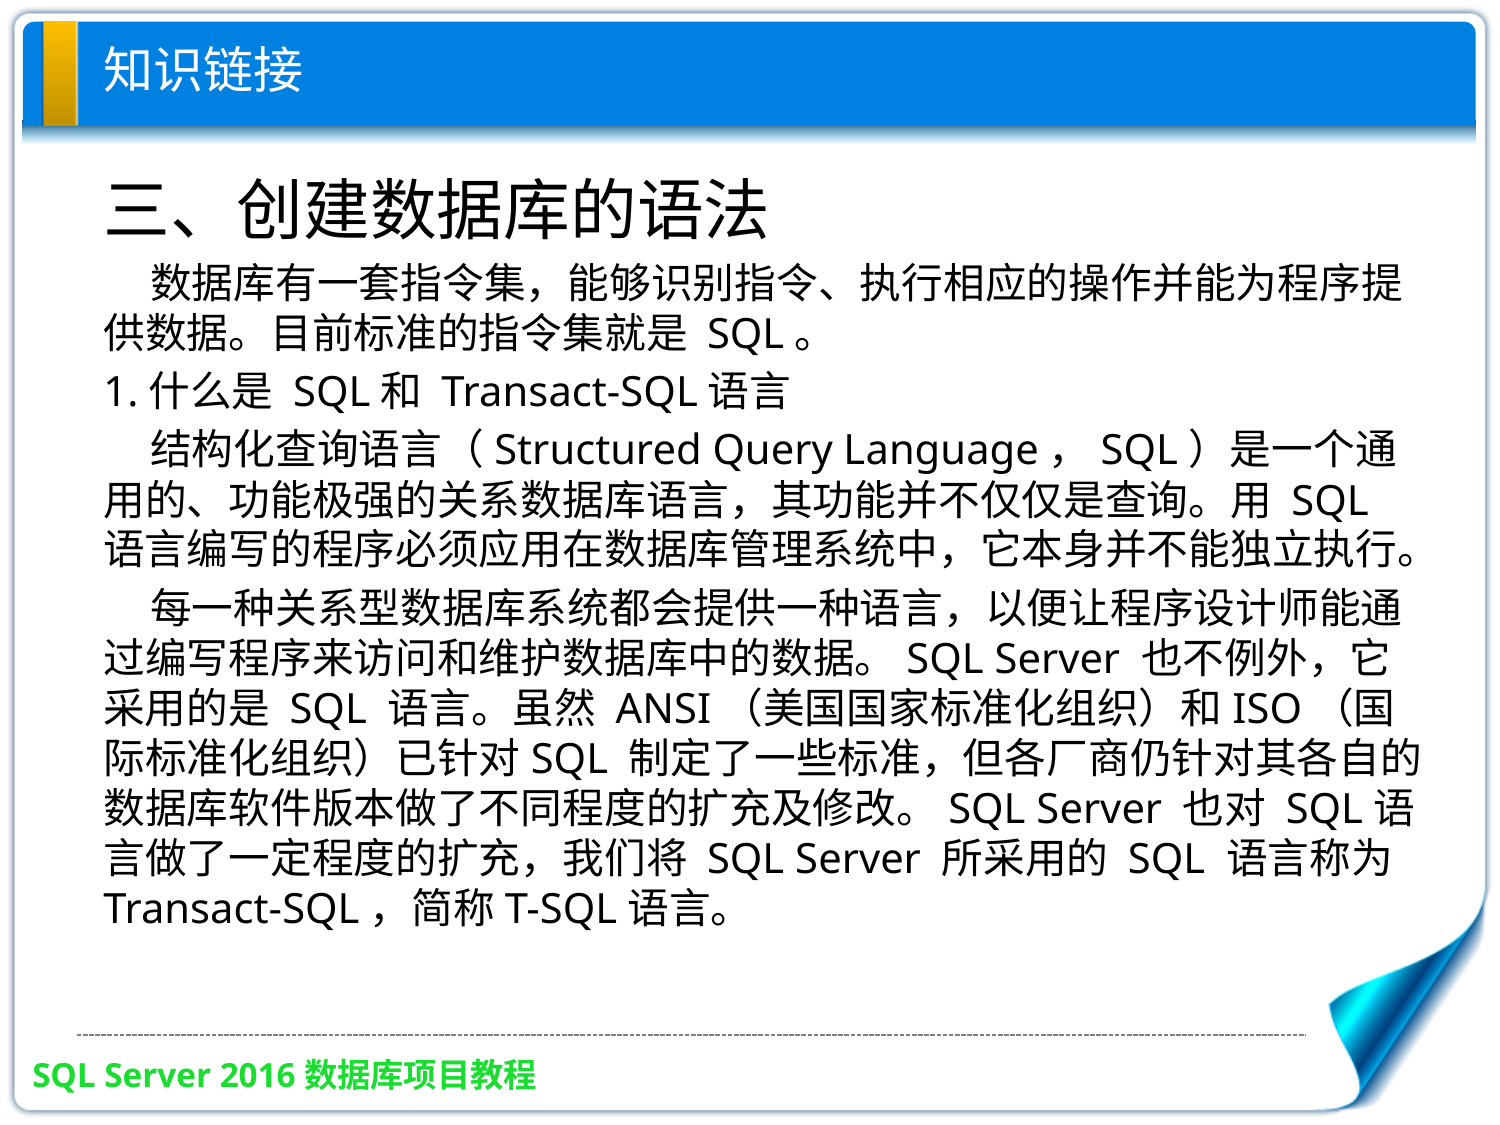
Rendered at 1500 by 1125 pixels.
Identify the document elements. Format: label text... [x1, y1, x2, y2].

picture [0, 0, 1500, 1125]
title 知识链接 [88, 30, 1301, 124]
list 三、创建数据库的语法 数据库有一套指令集，能够识别指令、执行相应的操作并能为程序提供数据。目前标准的指令集就是 SQL。 1.什么是 SQL和 Transact-SQL语言 结构化查询语言（Structured Query Language，SQL）是一个通用的、功能极强的关系数据库语言，其功能并不仅仅是查询。用 SQL 语言编写的程序必须应用在数据库管理系统中，它本身并不能独立执行。 每一种关系型数据库系统都会提供一种语言，以便让程序设计师能通过编写程序来访问和维护数据库中的数据。SQL Server 也不例外，它采用的是 SQL 语言。虽然 ANSI（美国国家标准化组织）和ISO（国际标准化组织）已针对SQL 制定了一些标准，但各厂商仍针对其各自的数据库软件版本做了不同程度的扩充及修改。SQL Server 也对 SQL语言做了一定程度的扩充，我们将 SQL Server 所采用的 SQL 语言称为 Transact-SQL，简称T-SQL语言。 [88, 160, 1439, 899]
